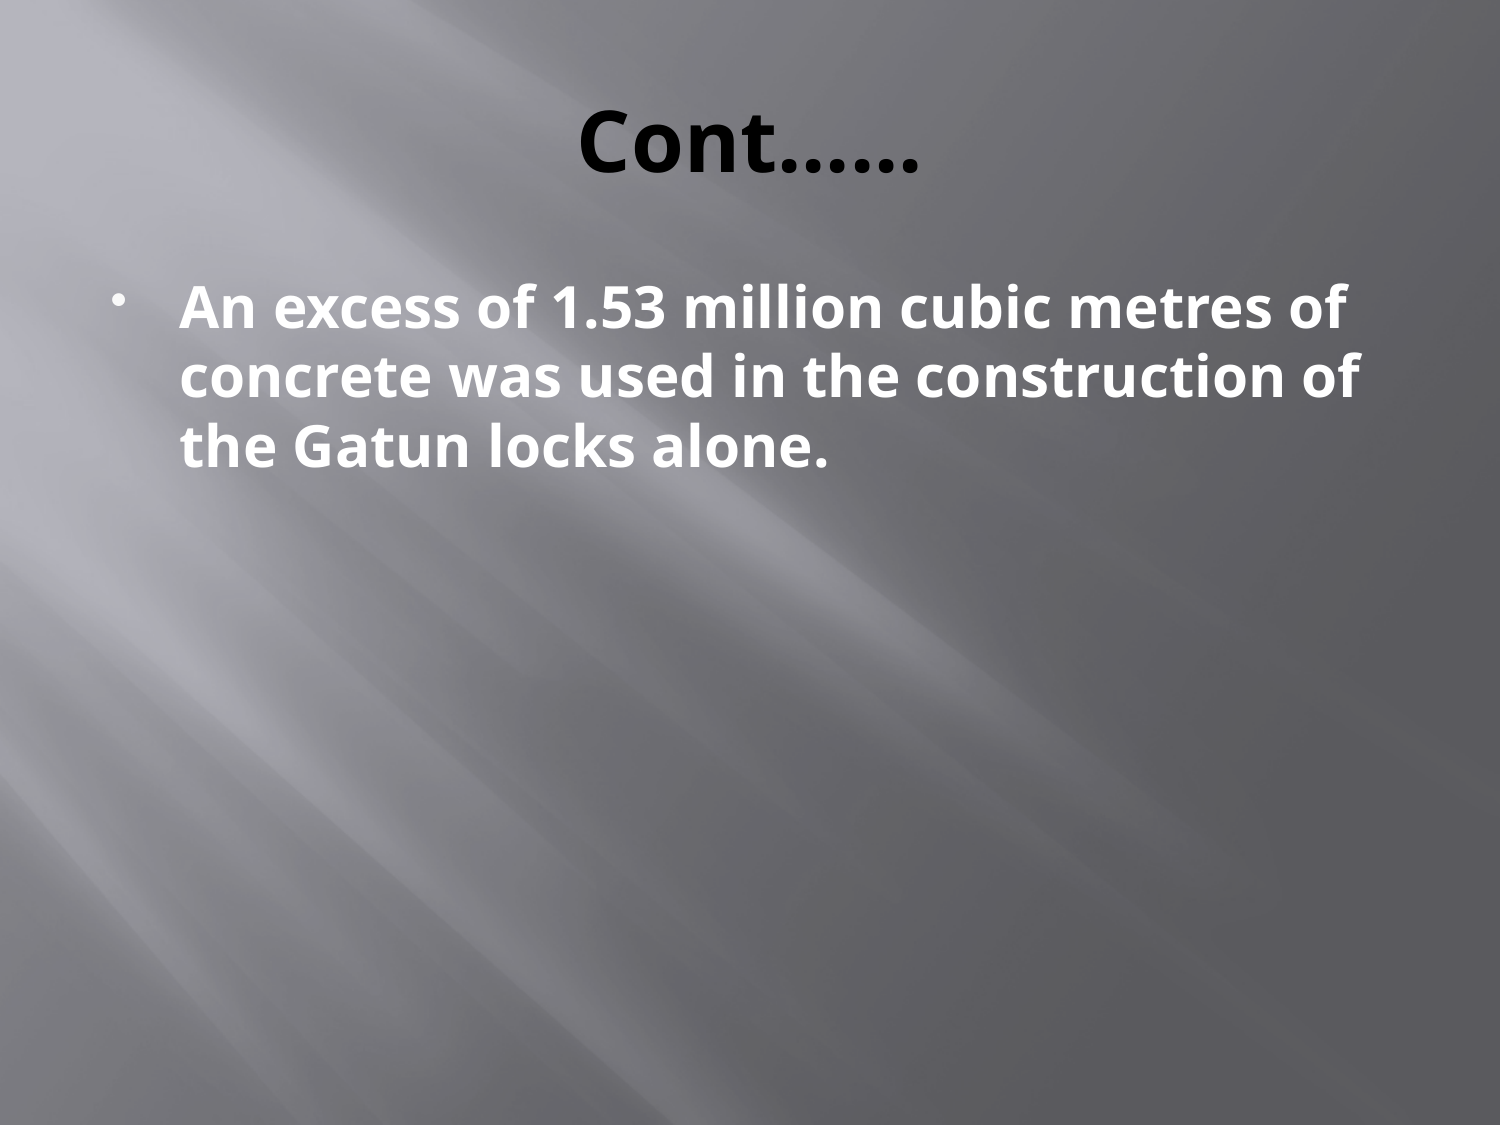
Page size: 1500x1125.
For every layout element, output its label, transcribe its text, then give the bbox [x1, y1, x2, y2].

title Cont...... [75, 45, 1425, 233]
list An excess of 1.53 million cubic metres of concrete was used in the construction of the Gatun locks alone. [75, 262, 1425, 1035]
